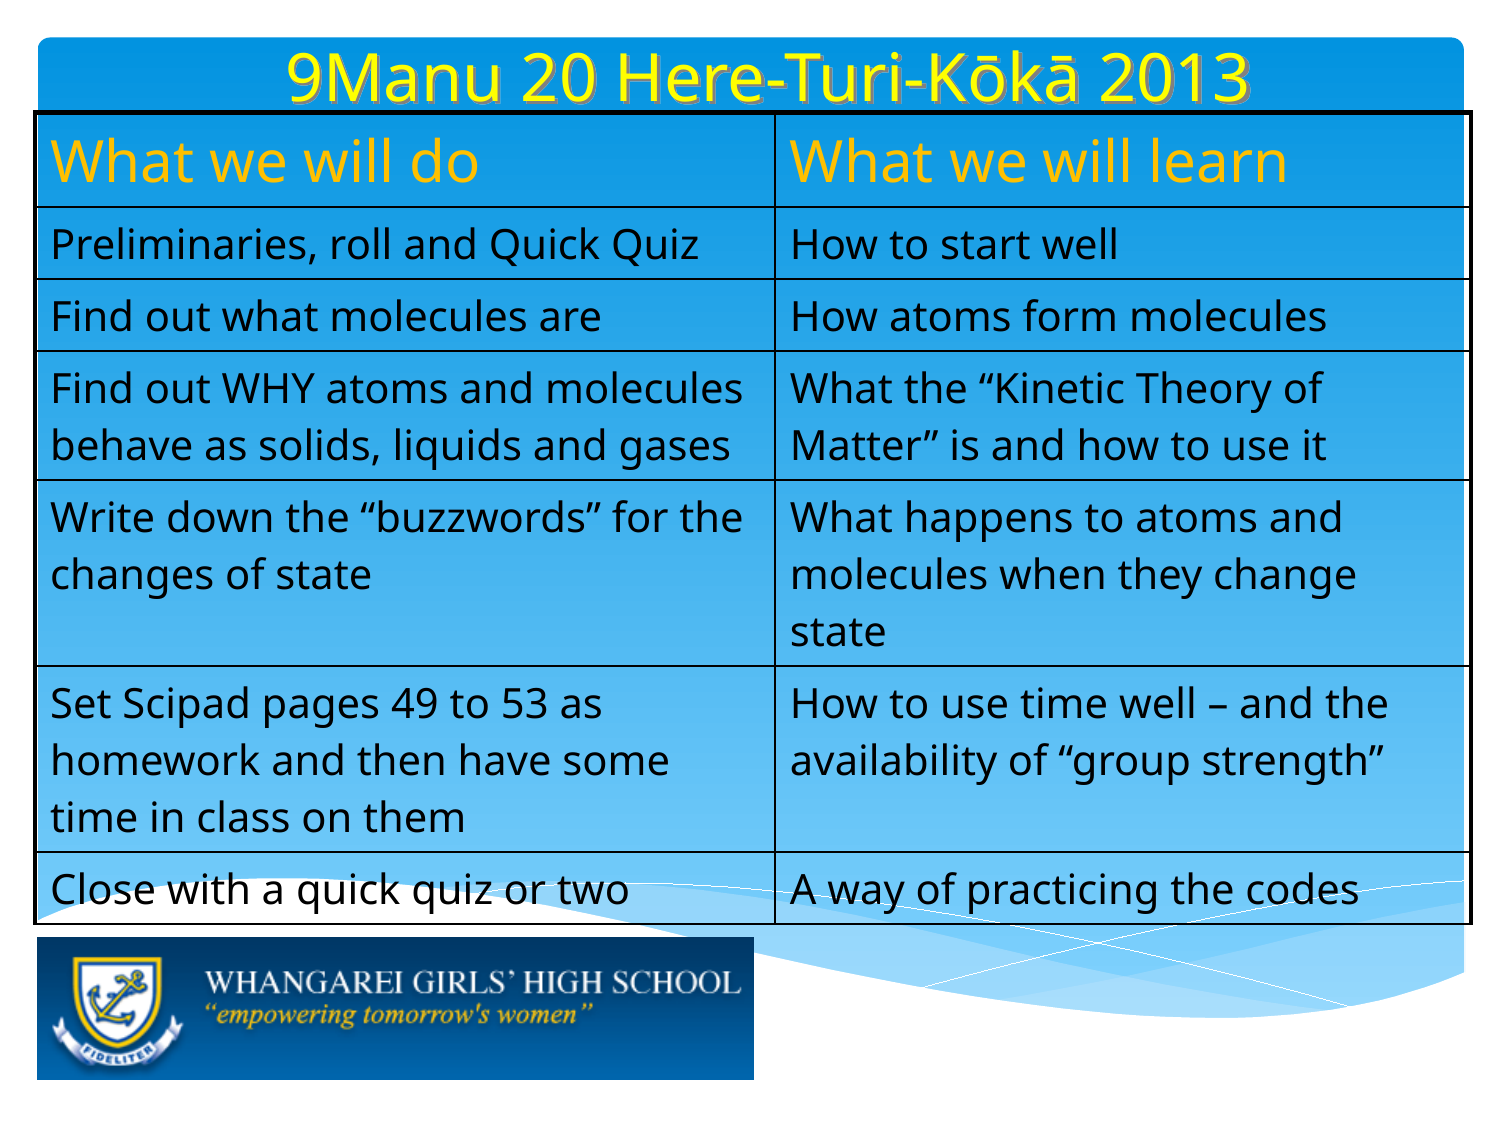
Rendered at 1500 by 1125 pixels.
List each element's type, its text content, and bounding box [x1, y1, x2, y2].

table_cell How to start well [776, 208, 1469, 278]
table_cell Write down the “buzzwords” for the changes of state [37, 481, 774, 665]
table_cell Set Scipad pages 49 to 53 as homework and then have some time in class on them [37, 667, 774, 851]
table_cell How to use time well – and the availability of “group strength” [776, 667, 1469, 851]
table_cell How atoms form molecules [776, 280, 1469, 350]
table_header What we will learn [776, 115, 1469, 206]
table_cell Find out what molecules are [37, 280, 774, 350]
picture [37, 937, 754, 1080]
table_cell Find out WHY atoms and molecules behave as solids, liquids and gases [37, 352, 774, 479]
table_header What we will do [37, 115, 774, 206]
table_cell What happens to atoms and molecules when they change state [776, 481, 1469, 665]
text_box 9Manu 20 Here-Turi-Kōkā 2013 [162, 24, 1375, 110]
table_cell Close with a quick quiz or two [37, 853, 774, 923]
table_cell A way of practicing the codes [776, 853, 1469, 923]
table_cell Preliminaries, roll and Quick Quiz [37, 208, 774, 278]
table_cell What the “Kinetic Theory of Matter” is and how to use it [776, 352, 1469, 479]
